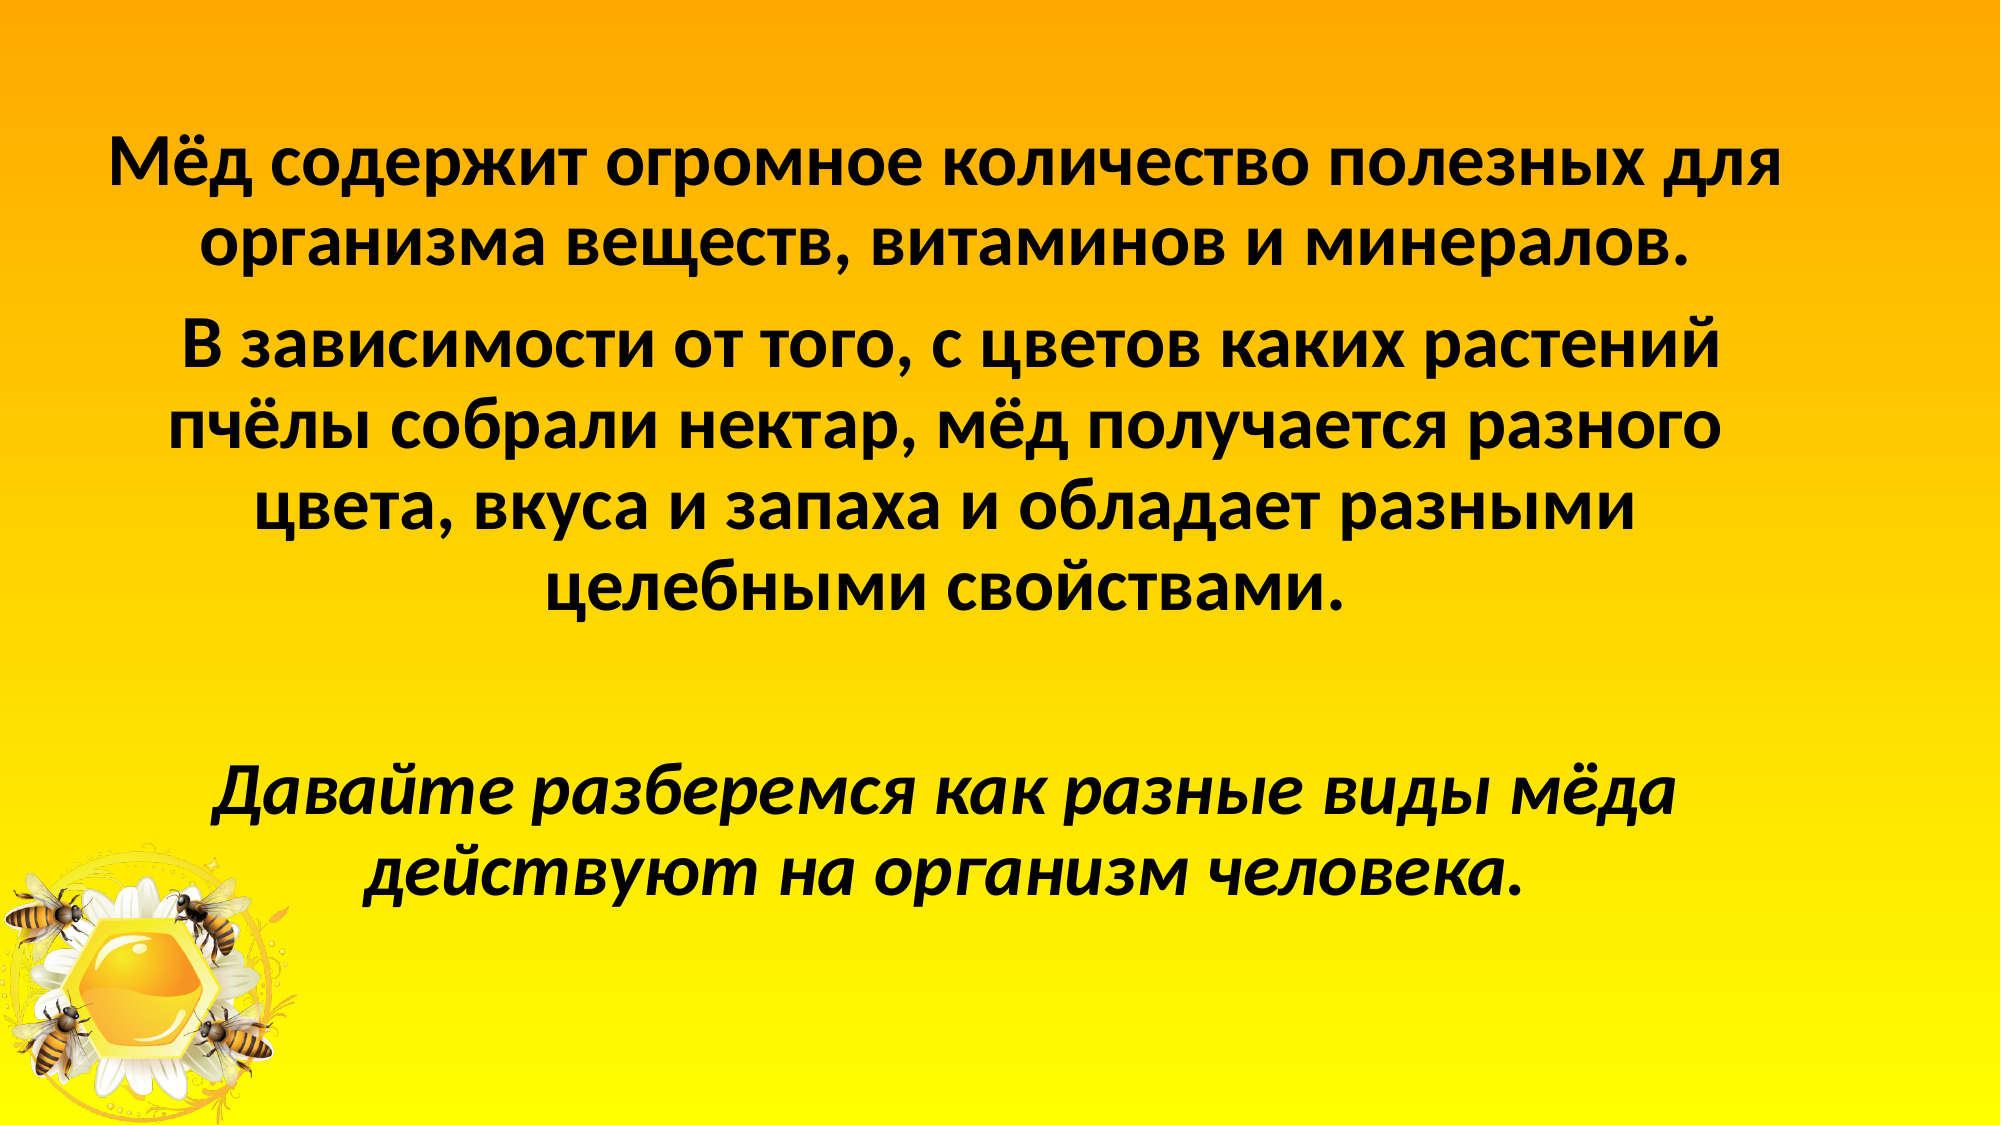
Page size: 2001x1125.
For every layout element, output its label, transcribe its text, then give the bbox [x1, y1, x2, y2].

picture [0, 843, 297, 1125]
list Мёд содержит огромное количество полезных для организма веществ, витаминов и минералов. В зависимости от того, с цветов каких растений пчёлы собрали нектар, мёд получается разного цвета, вкуса и запаха и обладает разными целебными свойствами. Давайте разберемся как разные виды мёда действуют на организм человека. [73, 29, 1819, 1095]
